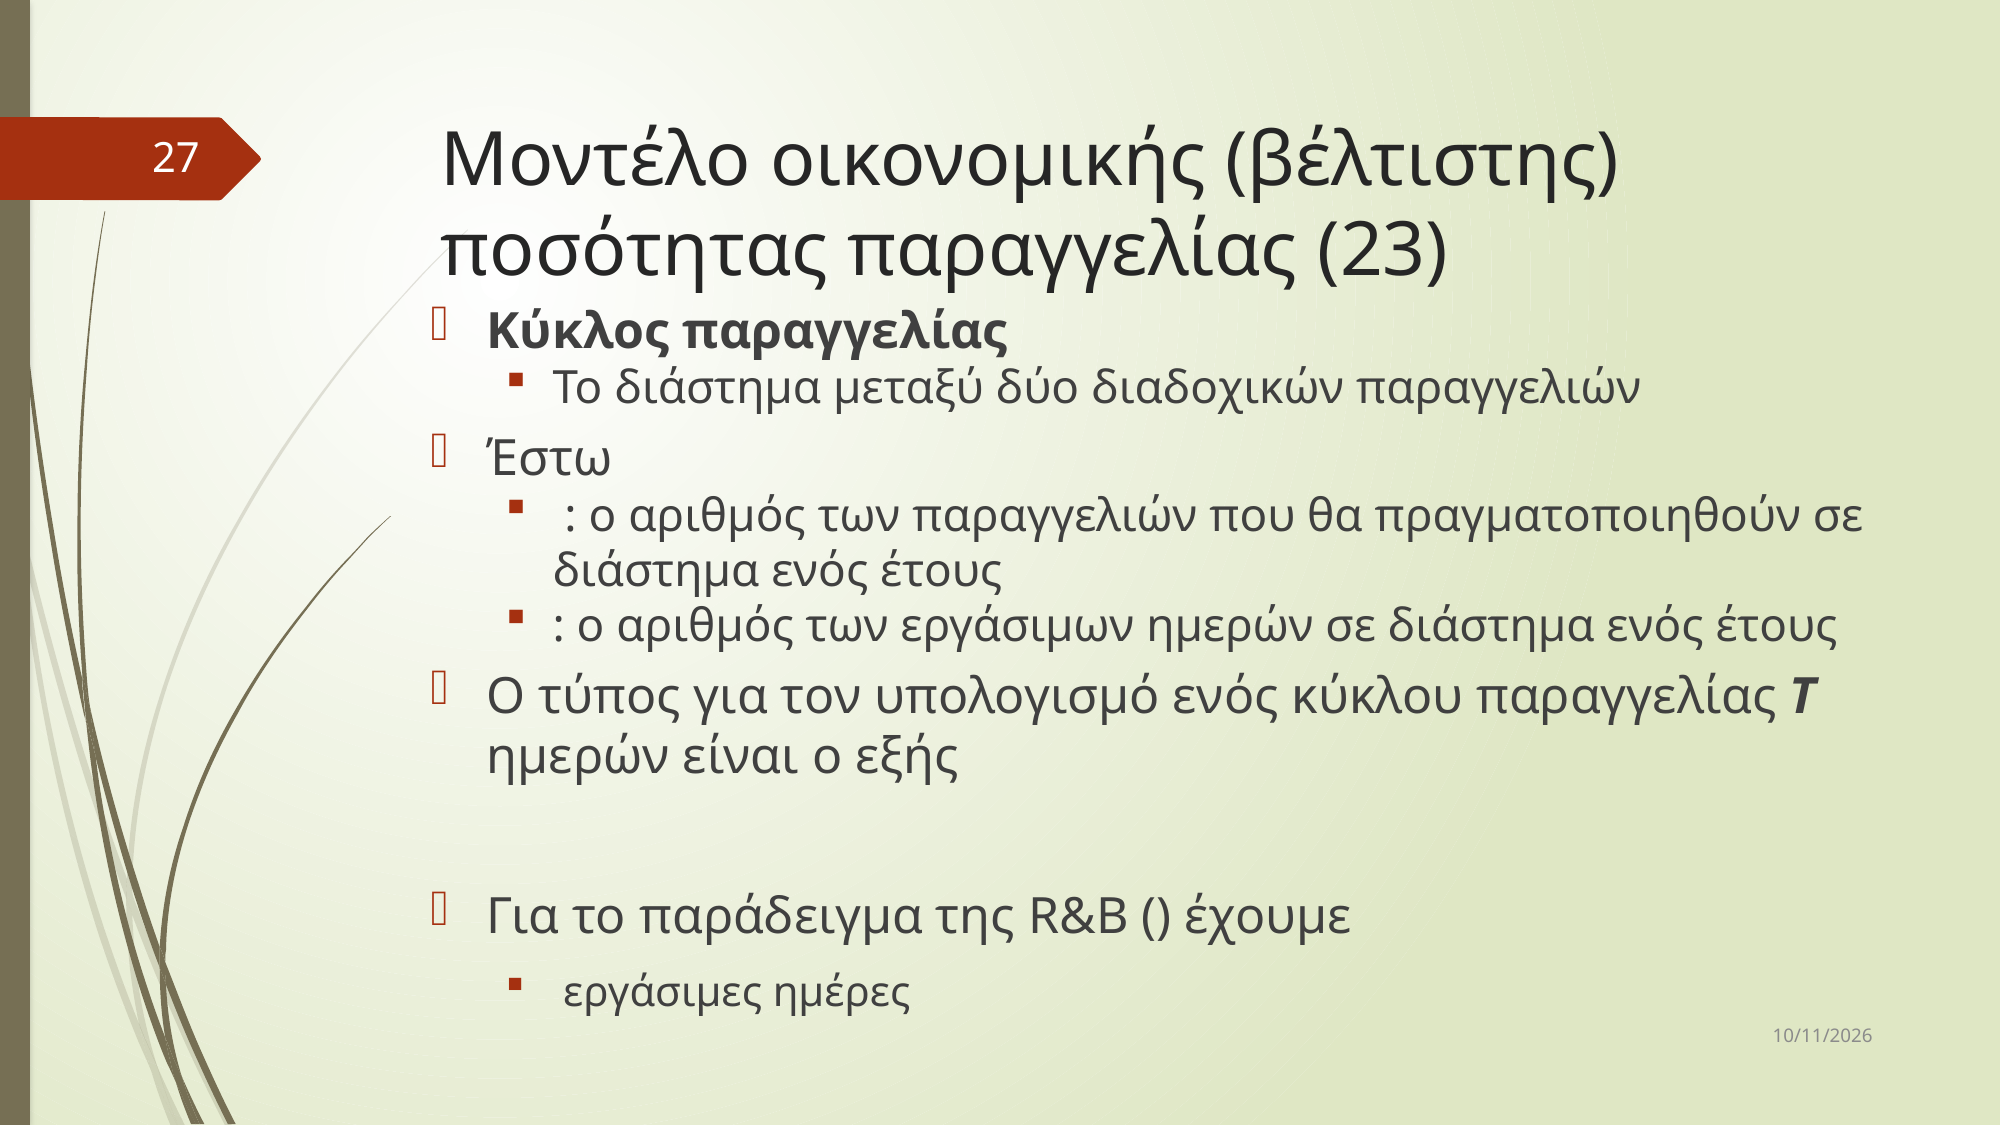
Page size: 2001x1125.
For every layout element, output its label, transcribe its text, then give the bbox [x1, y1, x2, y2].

title Μοντέλο οικονομικής (βέλτιστης) ποσότητας παραγγελίας (23) [425, 102, 1888, 313]
slide_number 27 [87, 129, 216, 190]
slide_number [1699, 1005, 1888, 1067]
